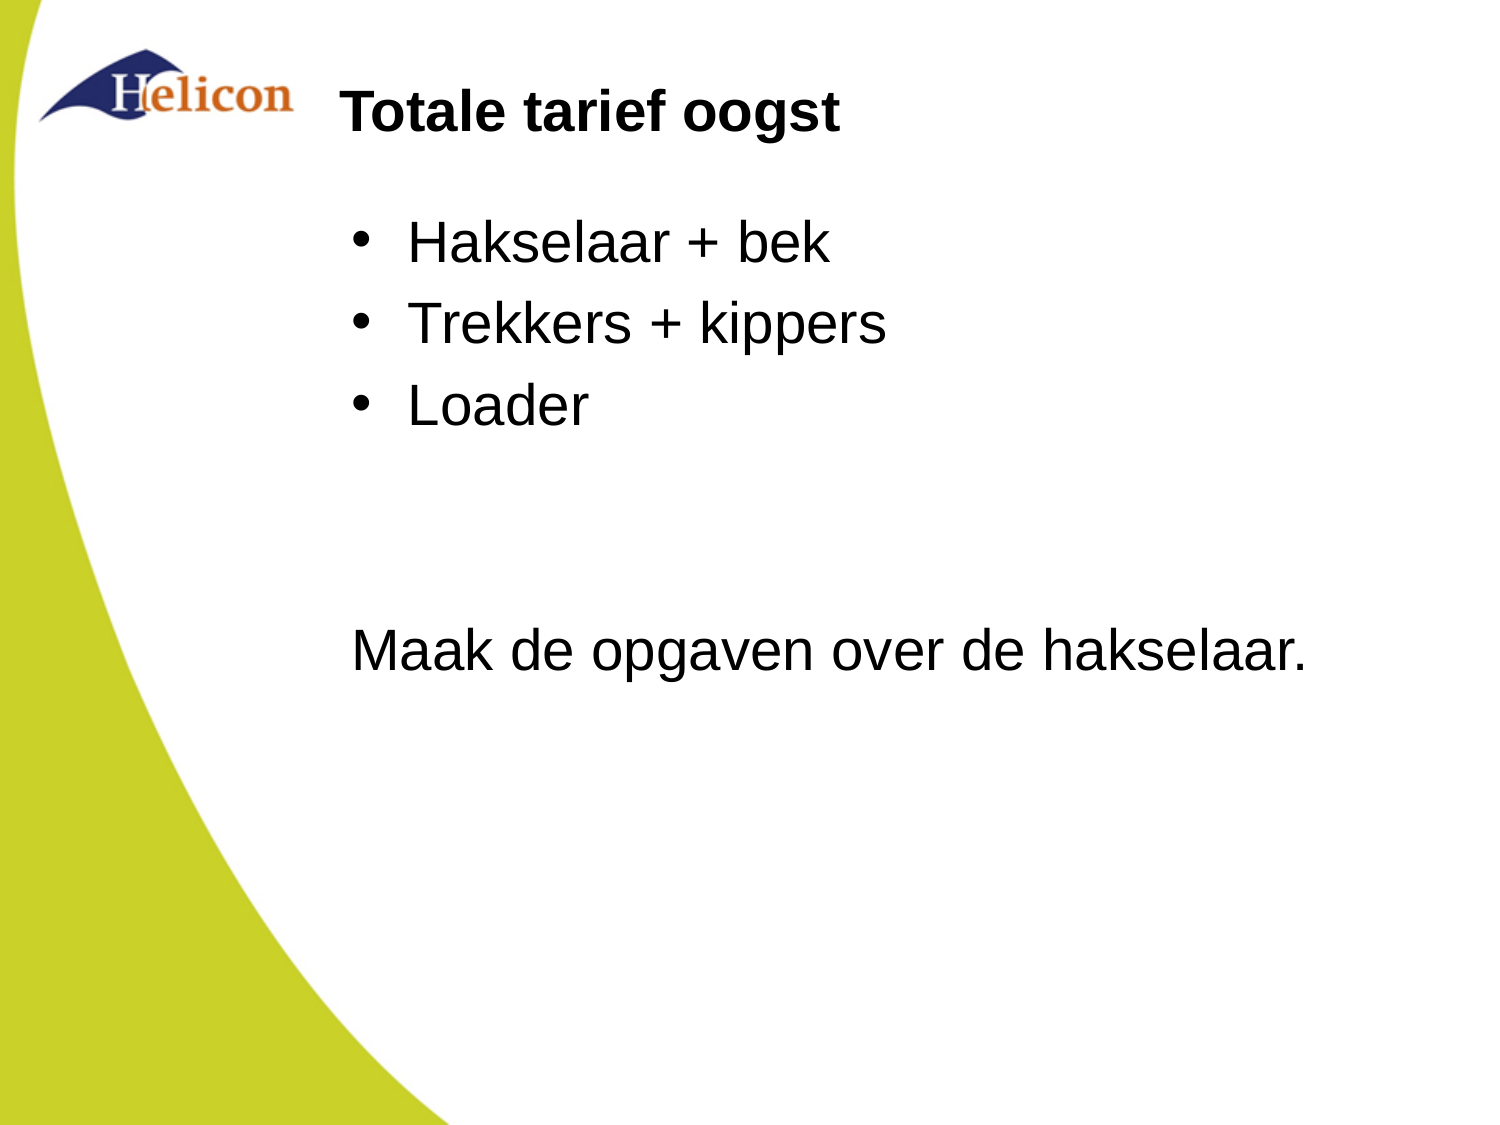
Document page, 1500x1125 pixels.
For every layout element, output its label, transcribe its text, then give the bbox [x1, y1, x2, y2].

picture [0, 0, 1500, 1125]
list Hakselaar + bek Trekkers + kippers Loader Maak de opgaven over de hakselaar. [336, 196, 1425, 1005]
title Totale tarief oogst [324, 54, 1415, 161]
